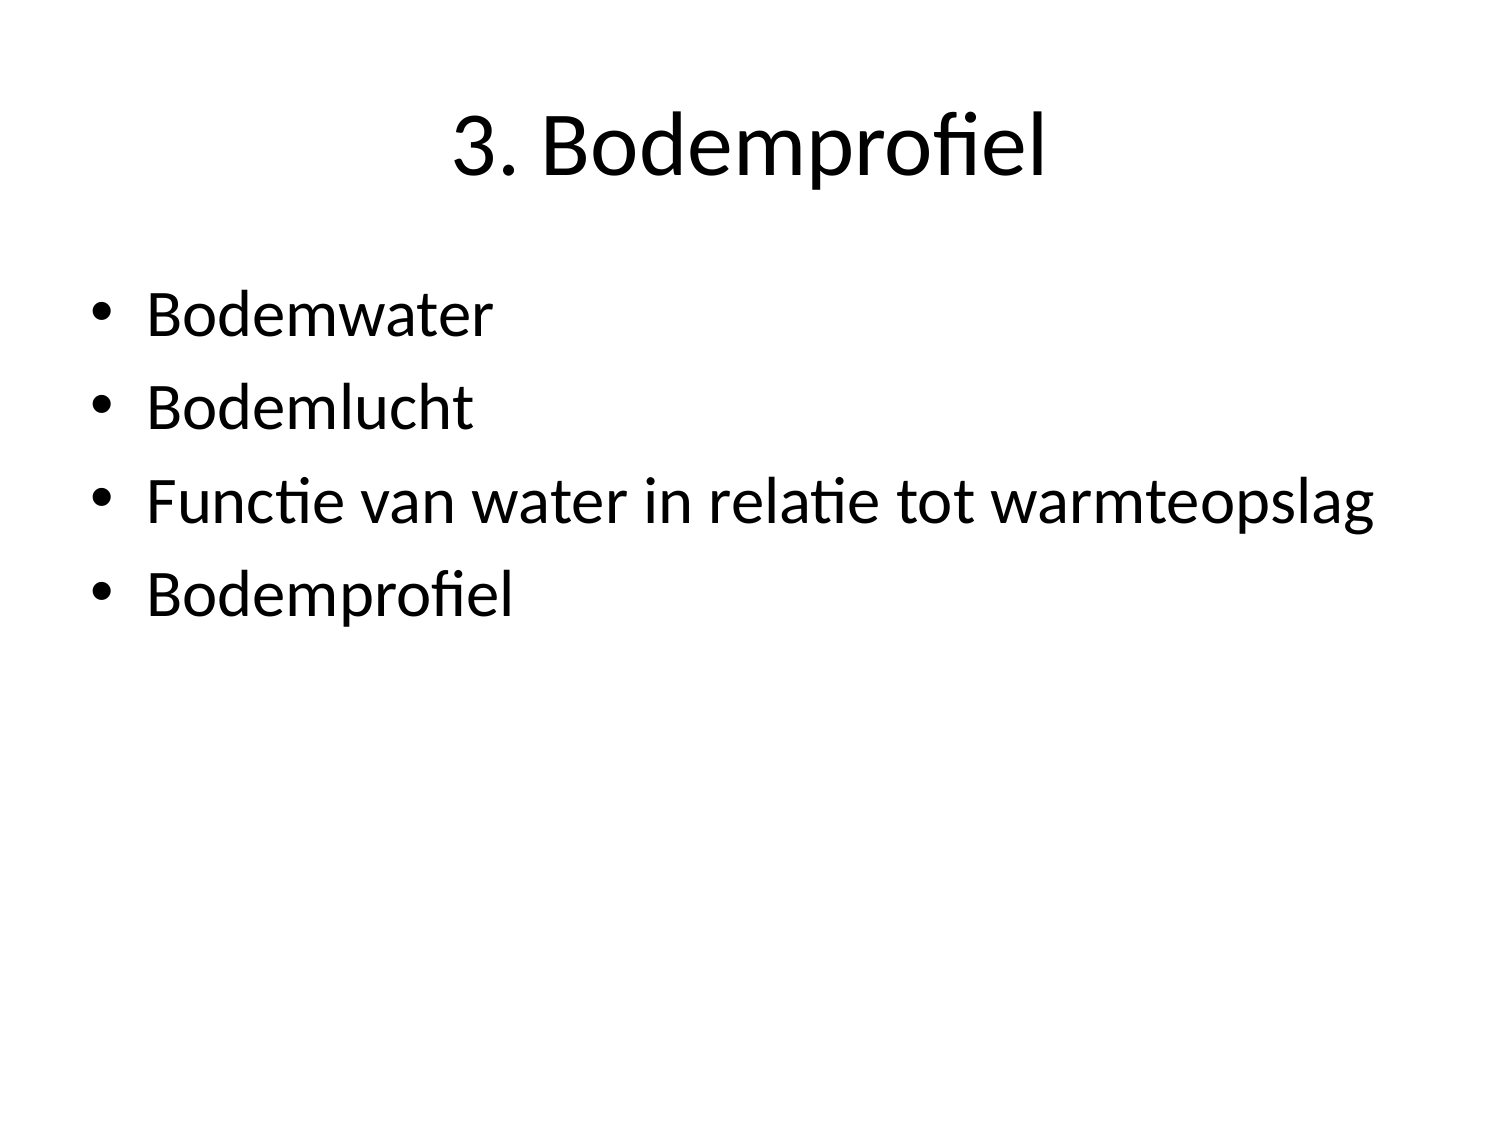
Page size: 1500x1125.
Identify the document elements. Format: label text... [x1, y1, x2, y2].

list Bodemwater Bodemlucht Functie van water in relatie tot warmteopslag Bodemprofiel [75, 262, 1425, 1005]
title 3. Bodemprofiel [75, 45, 1425, 233]
